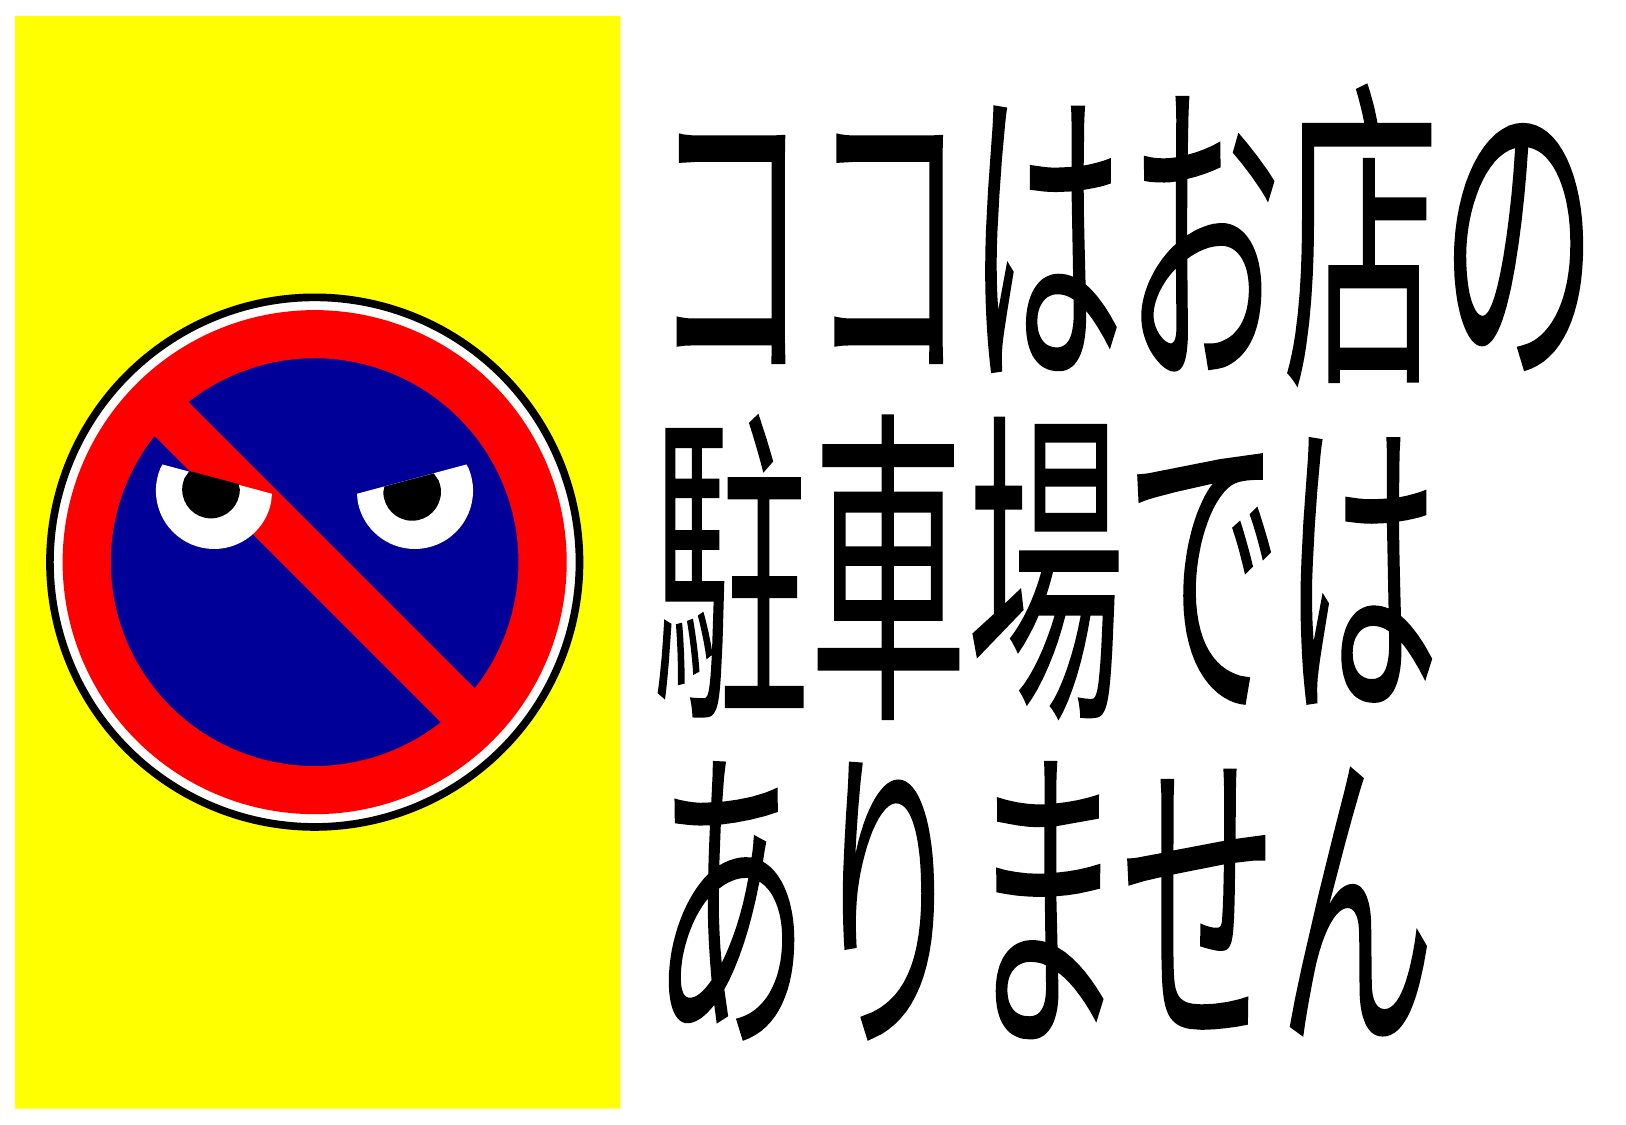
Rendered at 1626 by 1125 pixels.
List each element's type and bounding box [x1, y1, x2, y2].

text_box [45, 293, 584, 831]
text_box [13, 14, 623, 1111]
